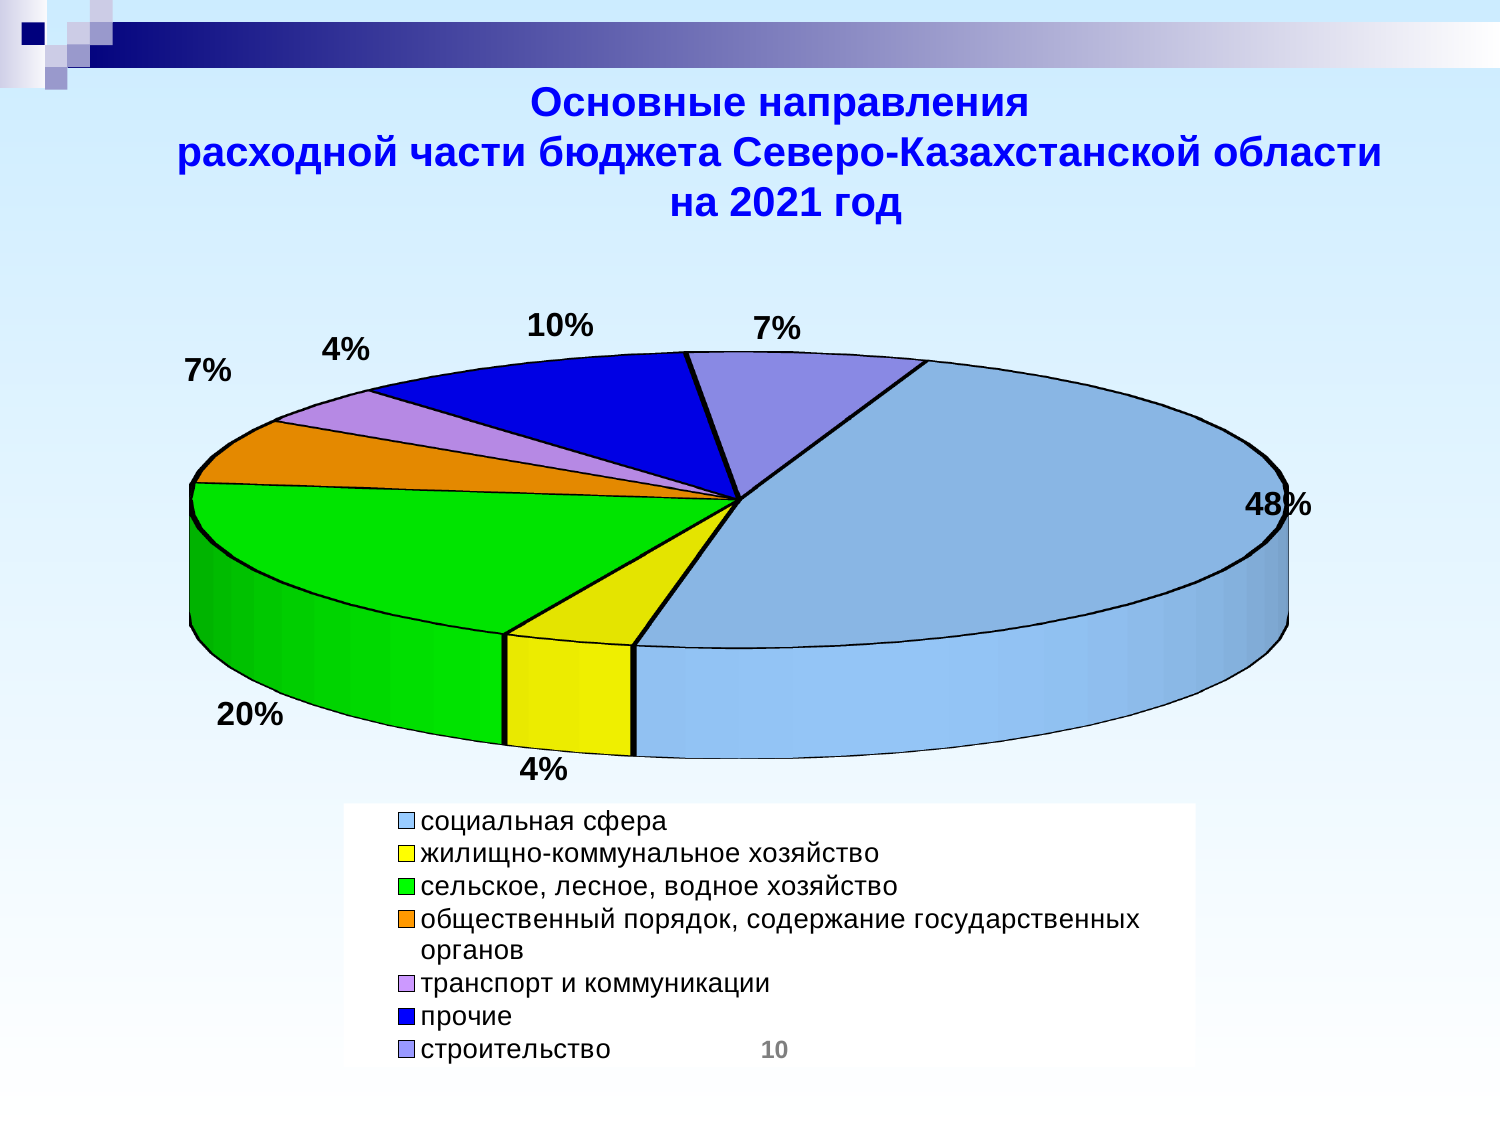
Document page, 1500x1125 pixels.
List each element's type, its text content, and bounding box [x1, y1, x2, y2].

chart [45, 250, 1495, 1068]
title Основные направления расходной части бюджета Северо-Казахстанской области на 2021 год [112, 75, 1459, 225]
